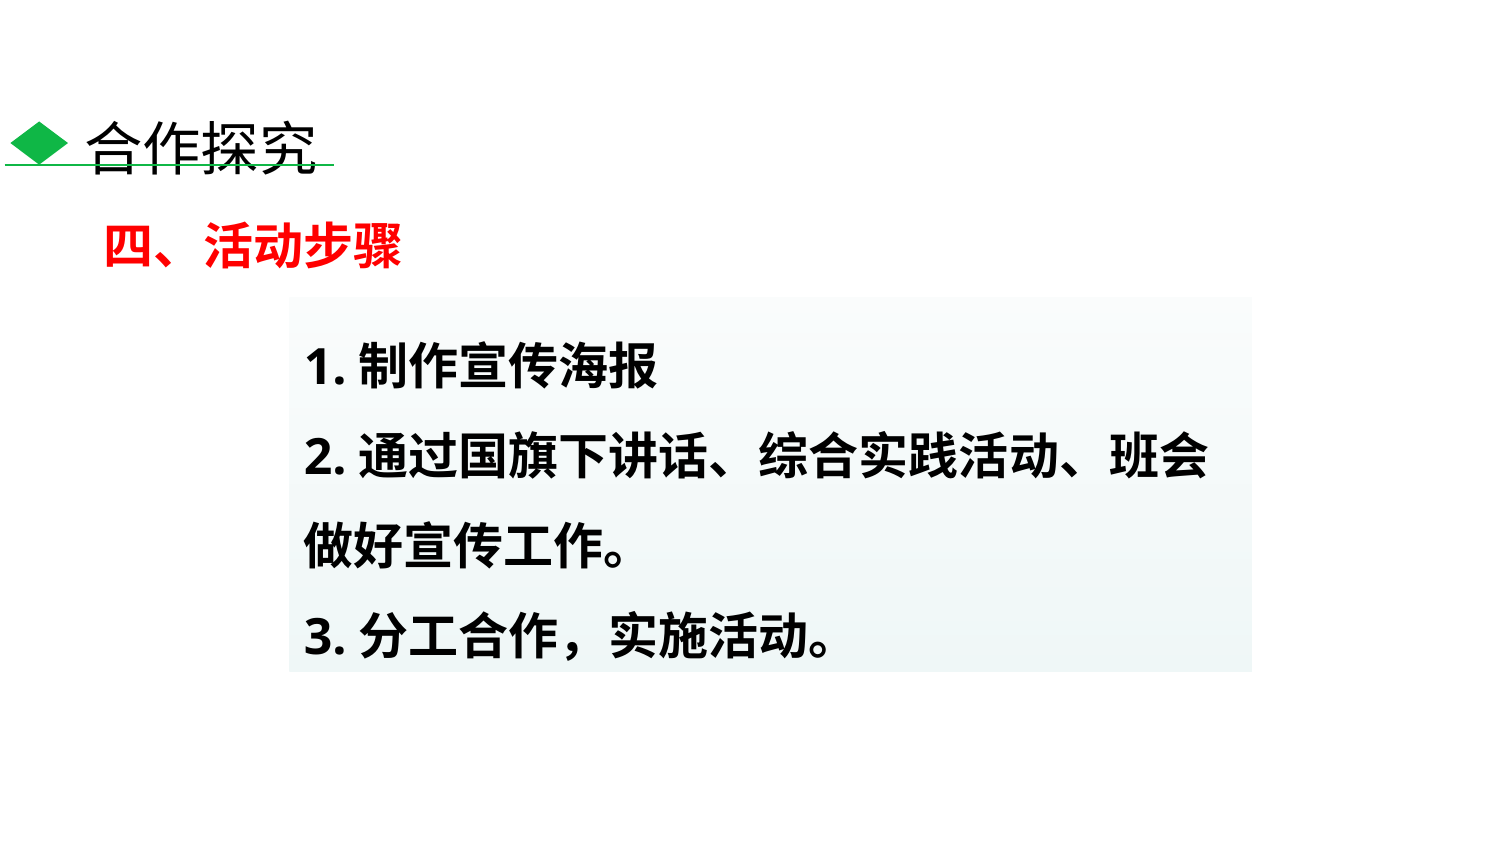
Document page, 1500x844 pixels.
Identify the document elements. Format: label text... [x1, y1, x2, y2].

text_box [4, 105, 334, 191]
text_box 四、活动步骤 [88, 207, 443, 283]
text_box 1.制作宣传海报 2.通过国旗下讲话、综合实践活动、班会做好宣传工作。 3.分工合作，实施活动。 [289, 297, 1252, 673]
